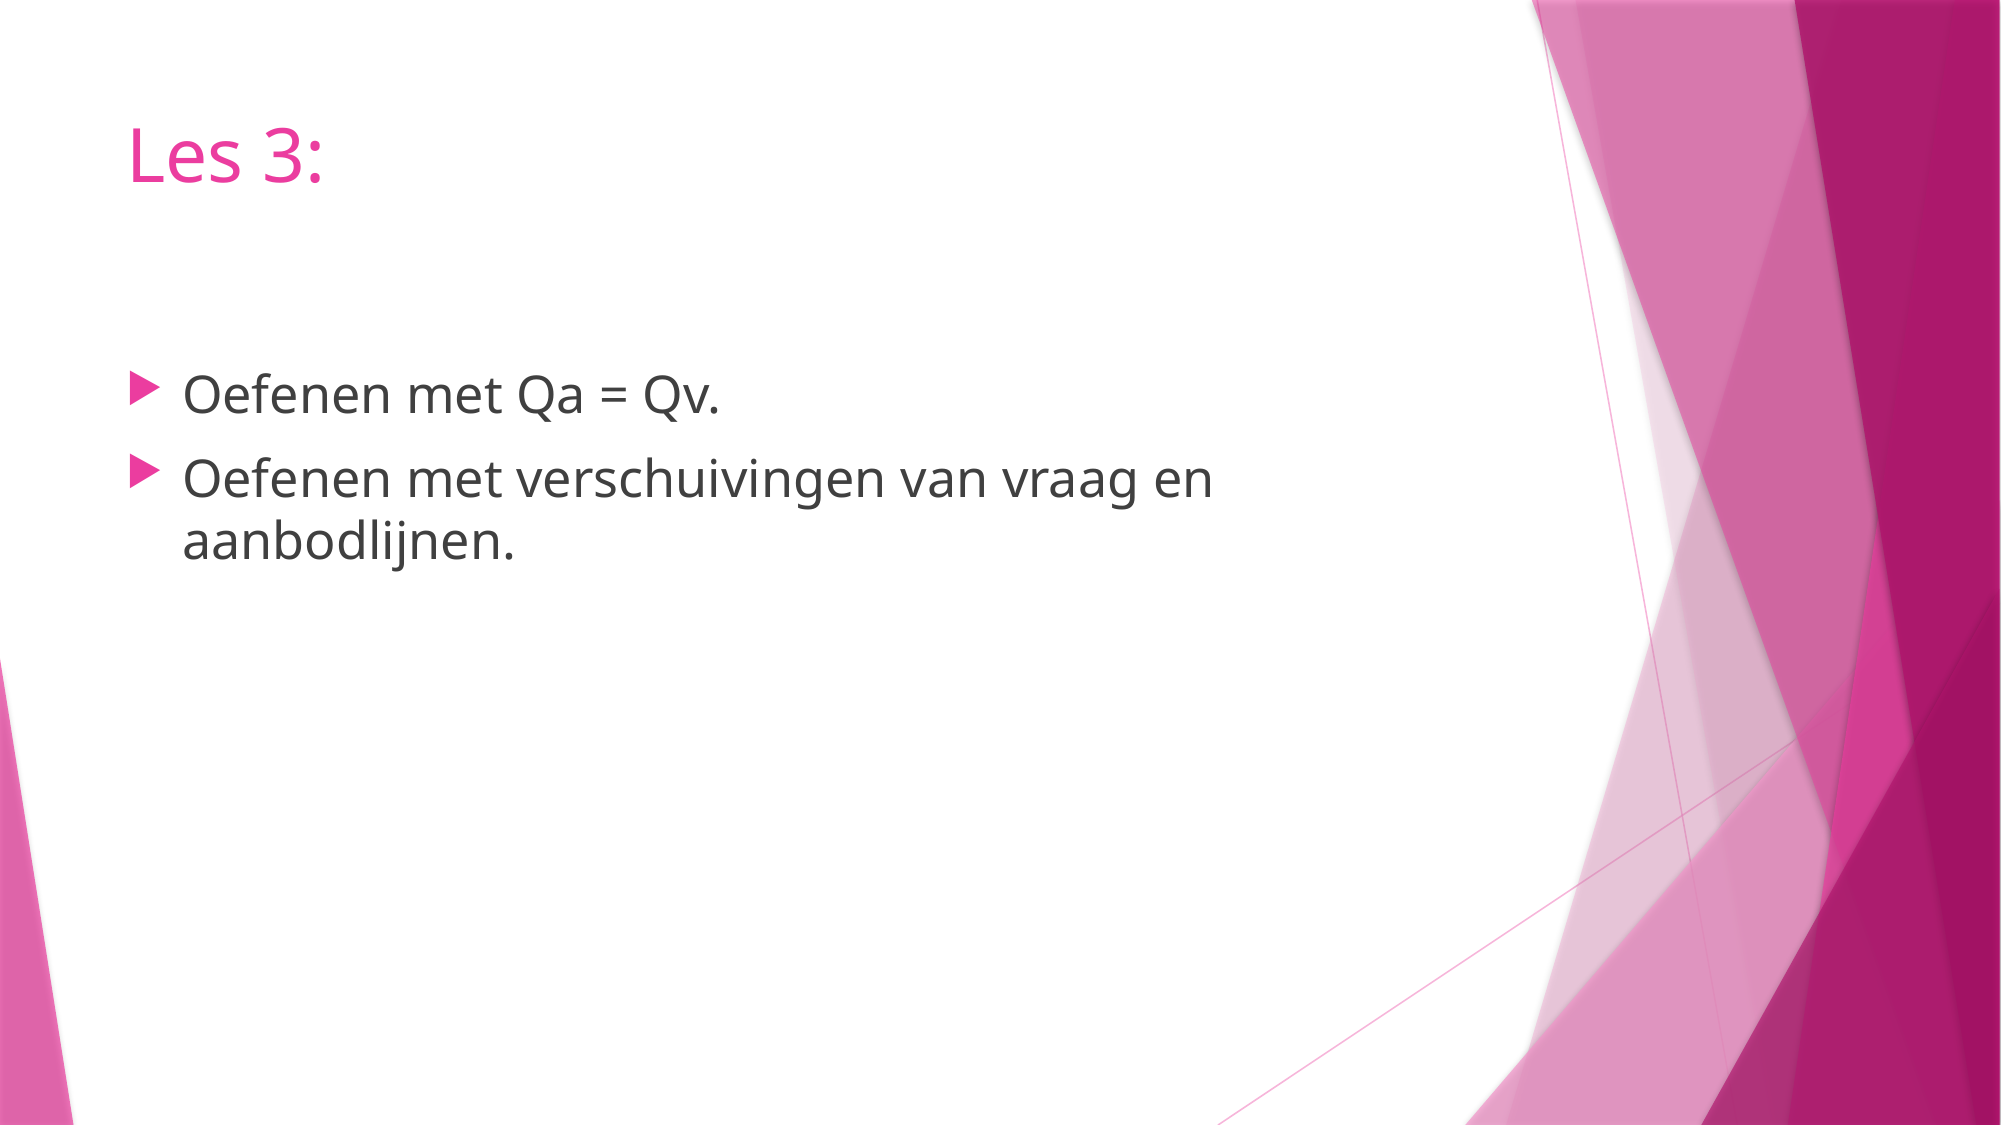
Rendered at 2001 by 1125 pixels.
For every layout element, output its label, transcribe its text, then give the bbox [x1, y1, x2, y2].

list Oefenen met Qa = Qv. Oefenen met verschuivingen van vraag en aanbodlijnen. [111, 354, 1522, 992]
title Les 3: [111, 99, 1522, 317]
